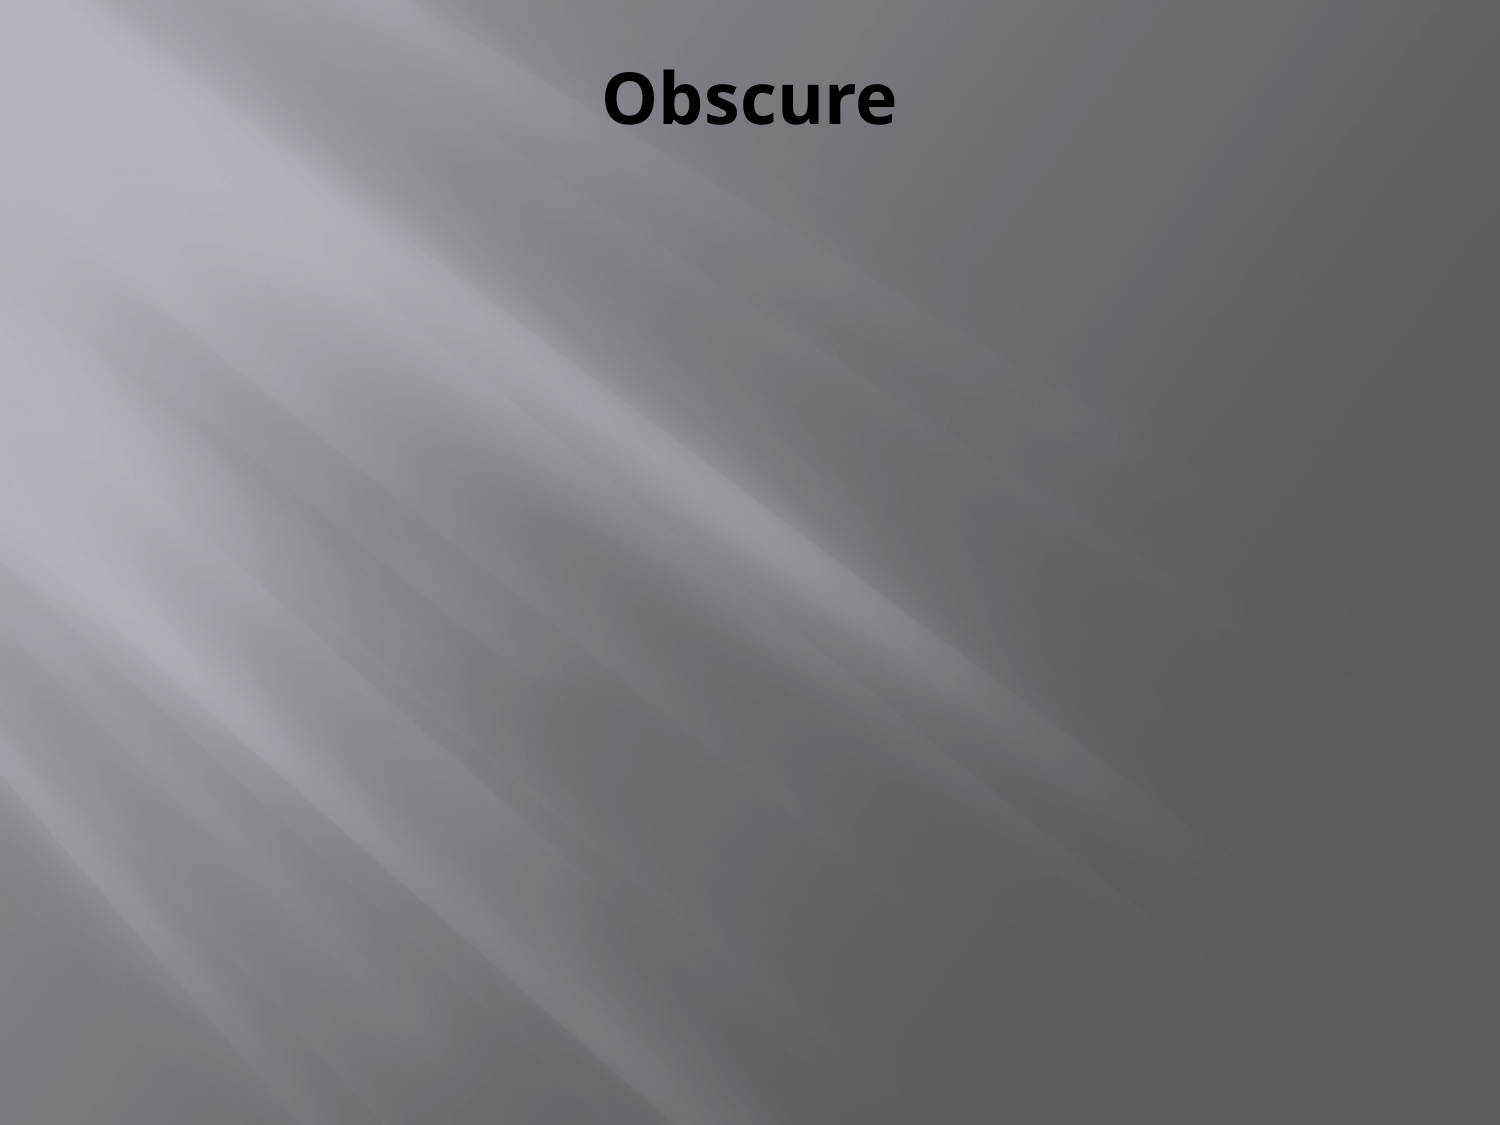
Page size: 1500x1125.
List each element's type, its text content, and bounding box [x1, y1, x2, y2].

title Obscure [75, 45, 1425, 233]
